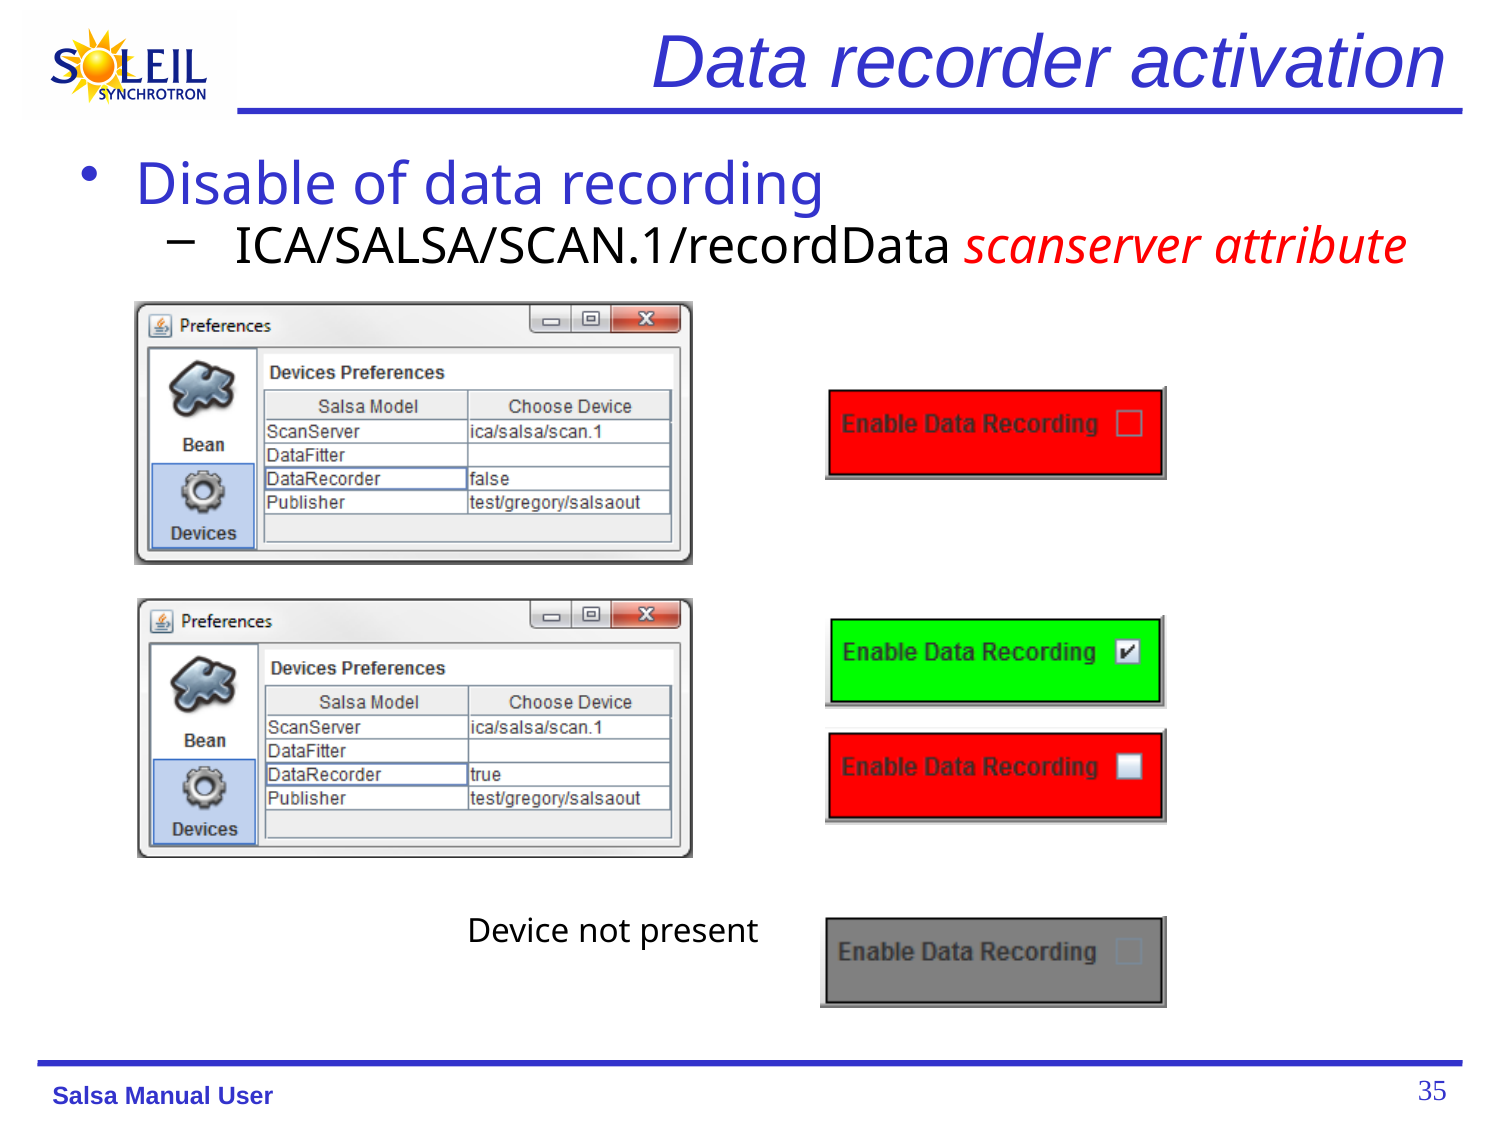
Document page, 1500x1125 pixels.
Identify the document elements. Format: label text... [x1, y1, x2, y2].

list Disable of data recording ICA/SALSA/SCAN.1/recordData scanserver attribute Device not present [64, 152, 1463, 1015]
title Data recorder activation [237, 10, 1463, 106]
picture [136, 598, 694, 858]
picture [820, 916, 1167, 1008]
picture [134, 300, 694, 566]
picture [825, 727, 1167, 825]
picture [825, 615, 1167, 710]
slide_number 35 [1119, 1063, 1463, 1118]
picture [825, 386, 1167, 480]
